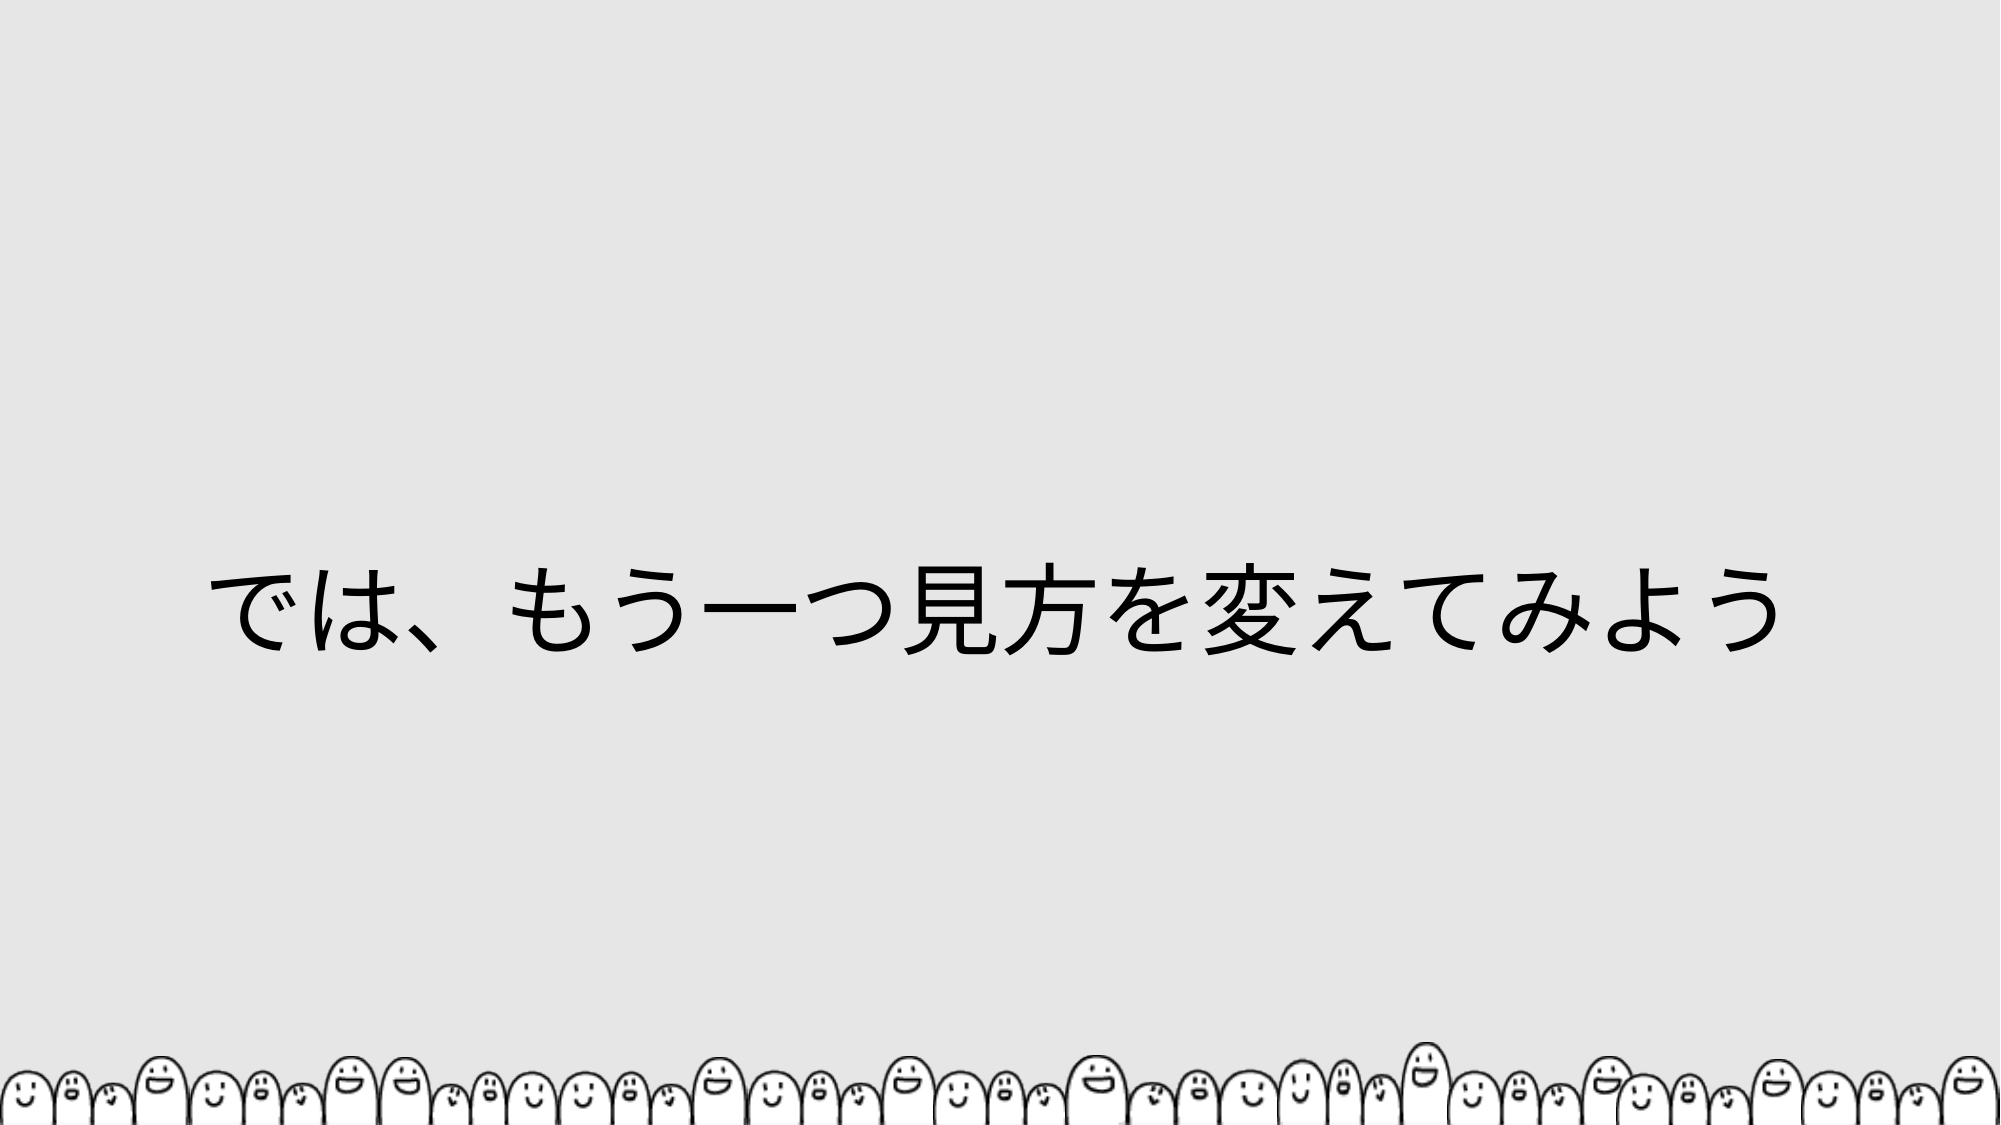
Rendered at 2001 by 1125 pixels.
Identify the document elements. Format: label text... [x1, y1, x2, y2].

picture [0, 1042, 2000, 1125]
list では、もう一つ見方を変えてみよう [31, 210, 1969, 1022]
